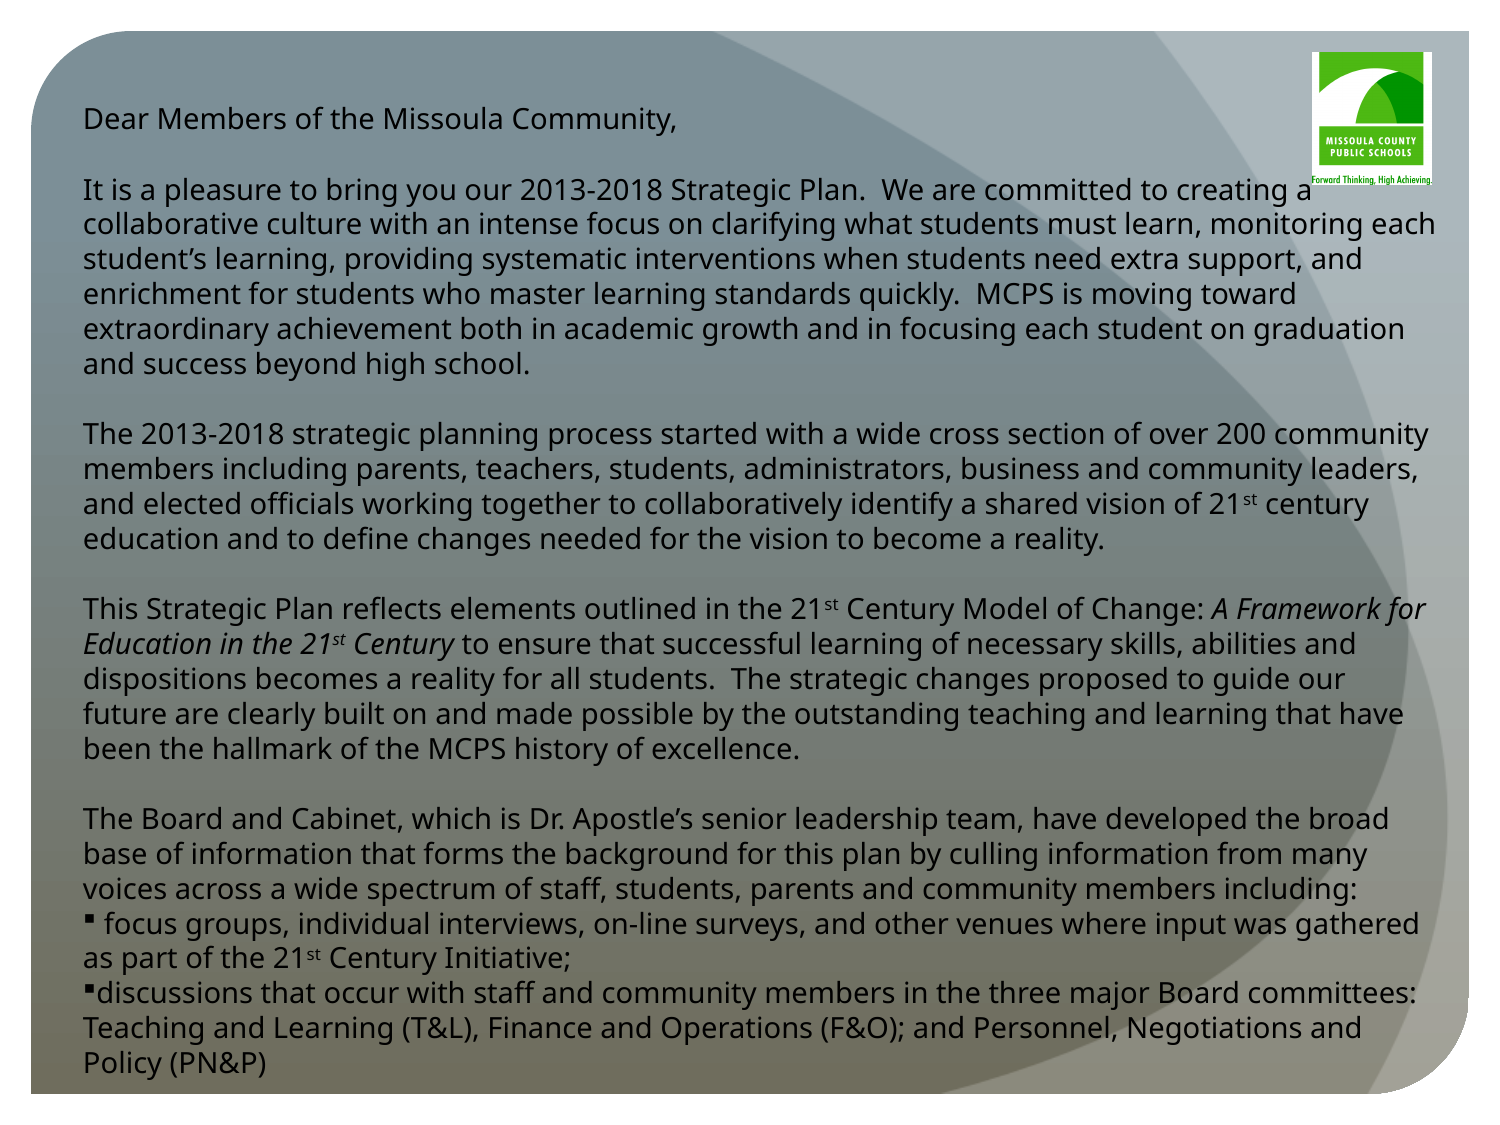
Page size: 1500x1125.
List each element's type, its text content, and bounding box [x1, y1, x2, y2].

text_box Dear Members of the Missoula Community, It is a pleasure to bring you our 2013-2018 Strategic Plan. We are committed to creating a collaborative culture with an intense focus on clarifying what students must learn, monitoring each student’s learning, providing systematic interventions when students need extra support, and enrichment for students who master learning standards quickly. MCPS is moving toward extraordinary achievement both in academic growth and in focusing each student on graduation and success beyond high school. The 2013-2018 strategic planning process started with a wide cross section of over 200 community members including parents, teachers, students, administrators, business and community leaders, and elected officials working together to collaboratively identify a shared vision of 21st century education and to define changes needed for the vision to become a reality. This Strategic Plan reflects elements outlined in the 21st Century Model of Change: A Framework for Education in the 21st Century to ensure that successful learning of necessary skills, abilities and dispositions becomes a reality for all students. The strategic changes proposed to guide our future are clearly built on and made possible by the outstanding teaching and learning that have been the hallmark of the MCPS history of excellence. The Board and Cabinet, which is Dr. Apostle’s senior leadership team, have developed the broad base of information that forms the background for this plan by culling information from many voices across a wide spectrum of staff, students, parents and community members including: focus groups, individual interviews, on-line surveys, and other venues where input was gathered as part of the 21st Century Initiative; discussions that occur with staff and community members in the three major Board committees: Teaching and Learning (T&L), Finance and Operations (F&O); and Personnel, Negotiations and Policy (PN&P) [68, 93, 1454, 1088]
picture [24, 30, 1473, 1094]
